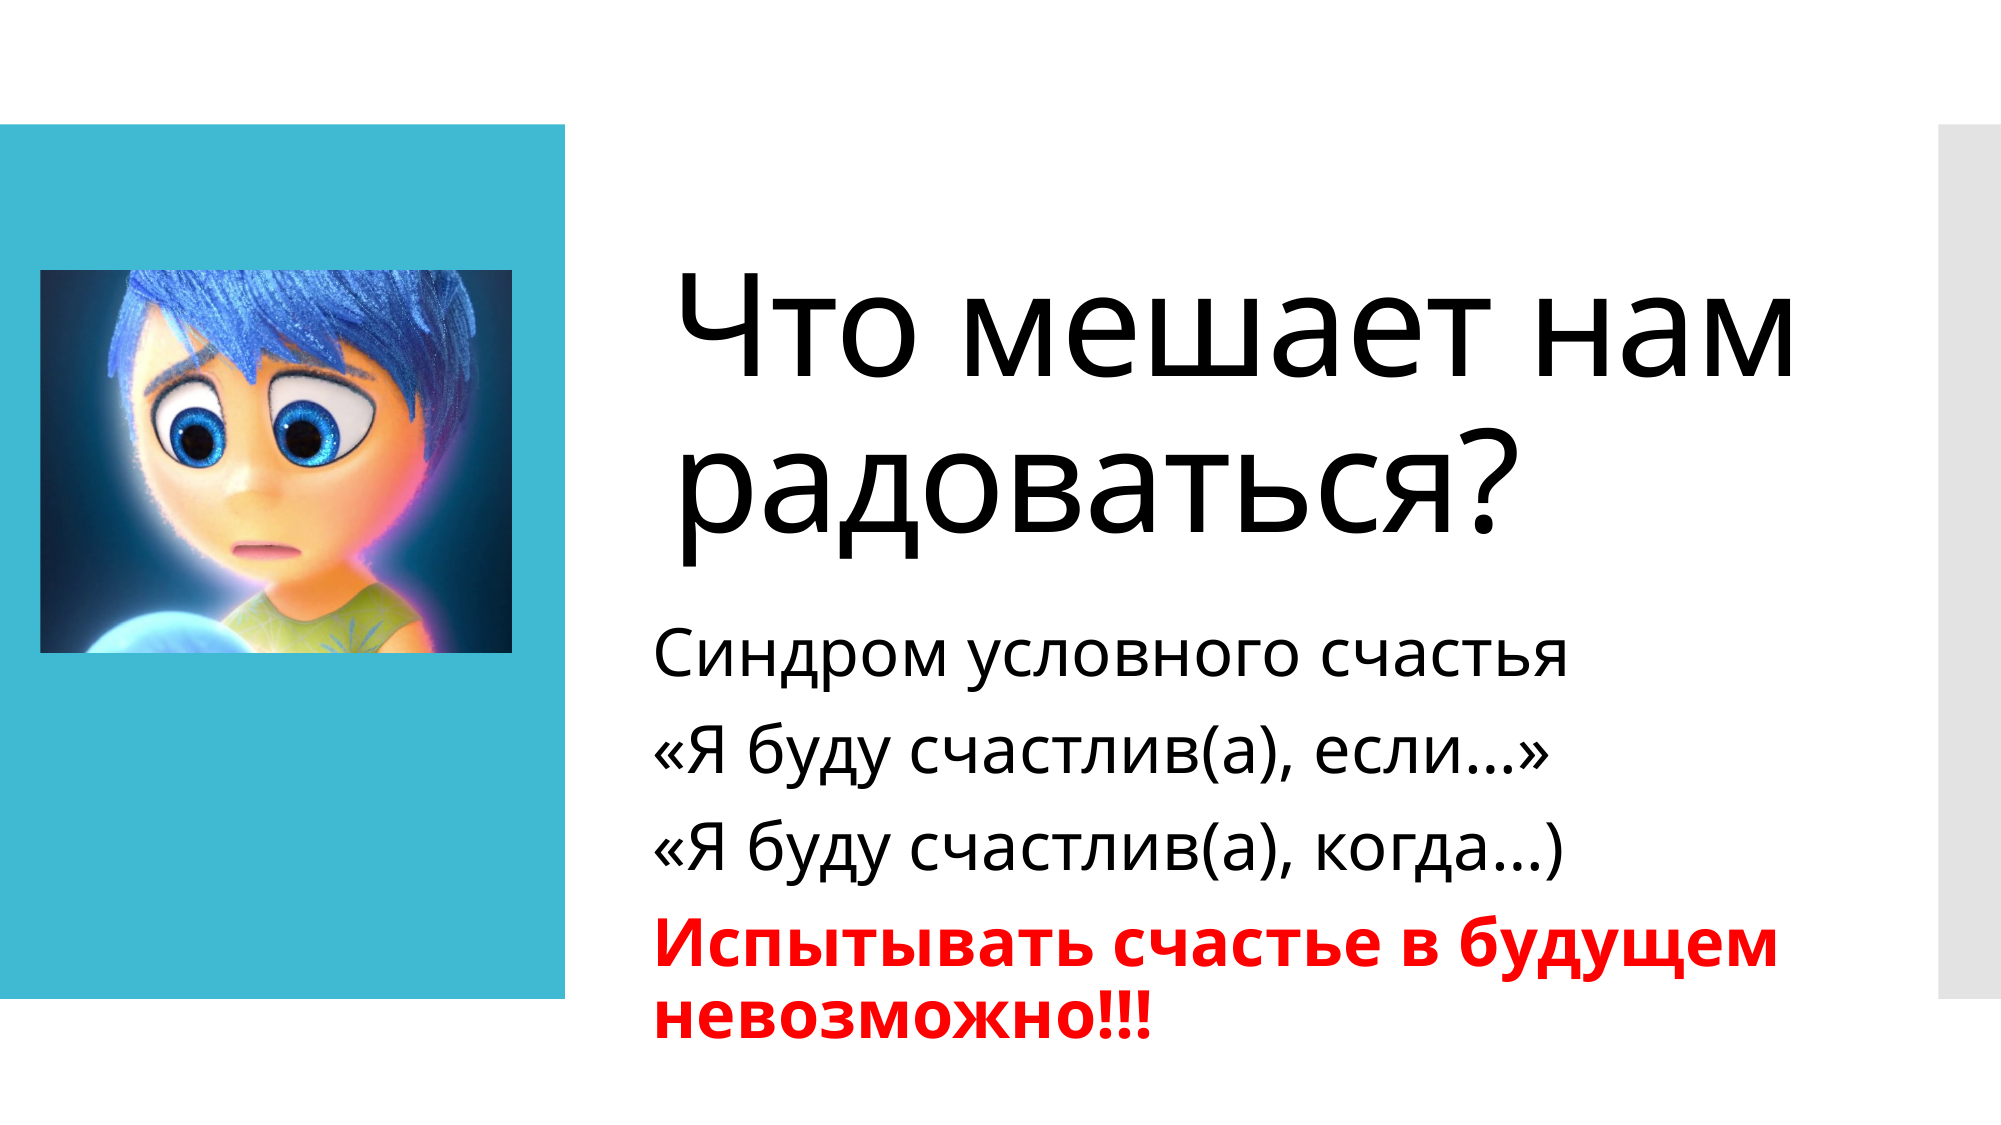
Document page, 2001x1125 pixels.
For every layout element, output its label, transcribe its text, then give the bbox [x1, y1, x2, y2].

picture [39, 270, 513, 655]
title Что мешает нам радоваться? [656, 199, 1857, 571]
list Синдром условного счастья «Я буду счастлив(а), если…» «Я буду счастлив(а), когда…) Испытывать счастье в будущем невозможно!!! [637, 611, 1838, 917]
